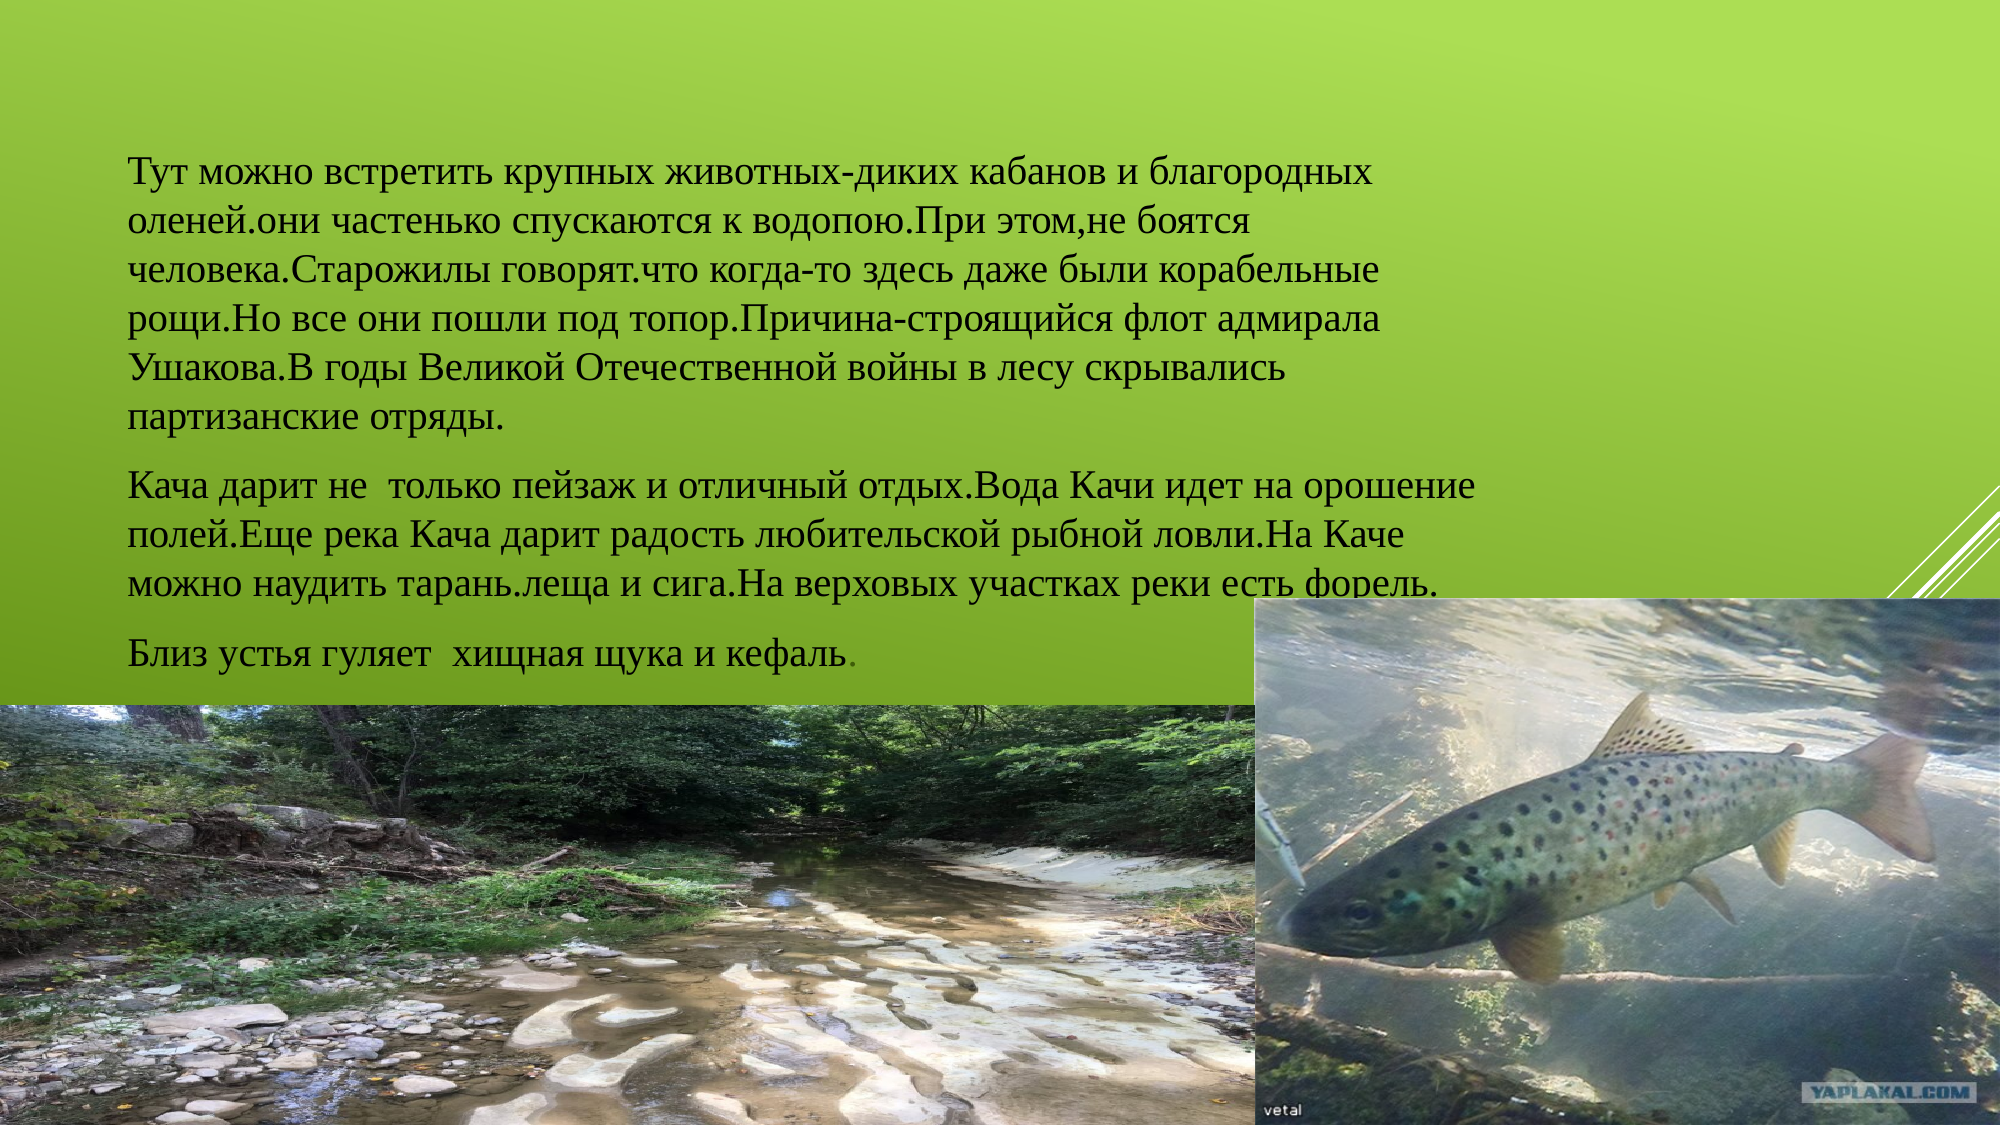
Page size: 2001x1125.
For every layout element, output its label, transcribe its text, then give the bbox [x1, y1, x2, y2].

picture [0, 598, 2000, 1125]
list Тут можно встретить крупных животных-диких кабанов и благородных оленей.они частенько спускаются к водопою.При этом,не боятся человека.Старожилы говорят.что когда-то здесь даже были корабельные рощи.Но все они пошли под топор.Причина-строящийся флот адмирала Ушакова.В годы Великой Отечественной войны в лесу скрывались партизанские отряды. Кача дарит не только пейзаж и отличный отдых.Вода Качи идет на орошение полей.Еще река Кача дарит радость любительской рыбной ловли.На Каче можно наудить тарань.леща и сига.На верховых участках реки есть форель. Близ устья гуляет хищная щука и кефаль. [112, 112, 1513, 705]
